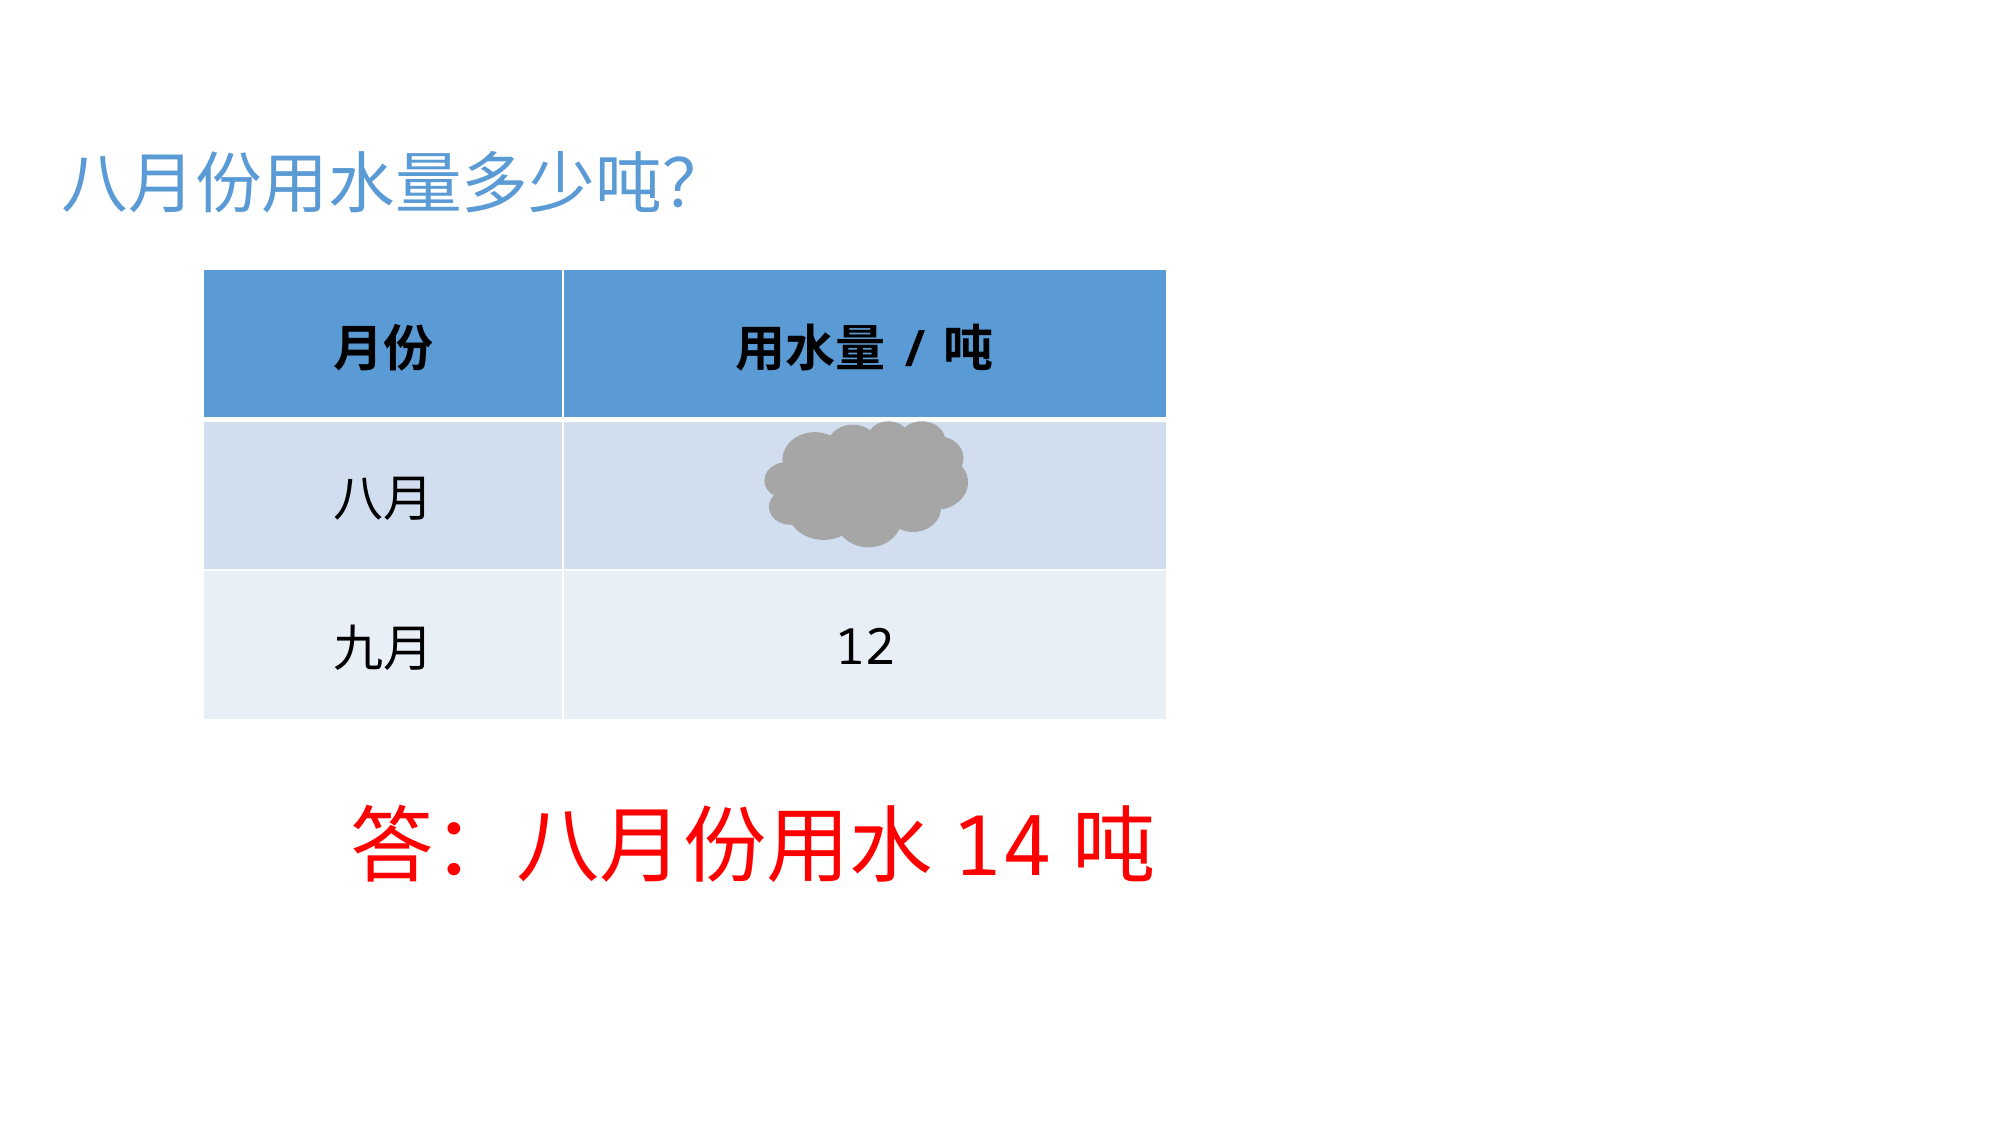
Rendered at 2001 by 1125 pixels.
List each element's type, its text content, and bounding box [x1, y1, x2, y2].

table_cell 九月 [204, 571, 562, 719]
text_box 答：八月份用水14吨 [335, 785, 1171, 900]
table_cell [564, 422, 1166, 569]
table_cell 八月 [204, 422, 562, 569]
text_box 八月份用水量多少吨？ [46, 93, 1922, 229]
table_header 月份 [204, 270, 562, 417]
table_header 用水量/吨 [564, 270, 1166, 417]
text_box [764, 421, 969, 548]
table_cell 12 [564, 571, 1166, 719]
